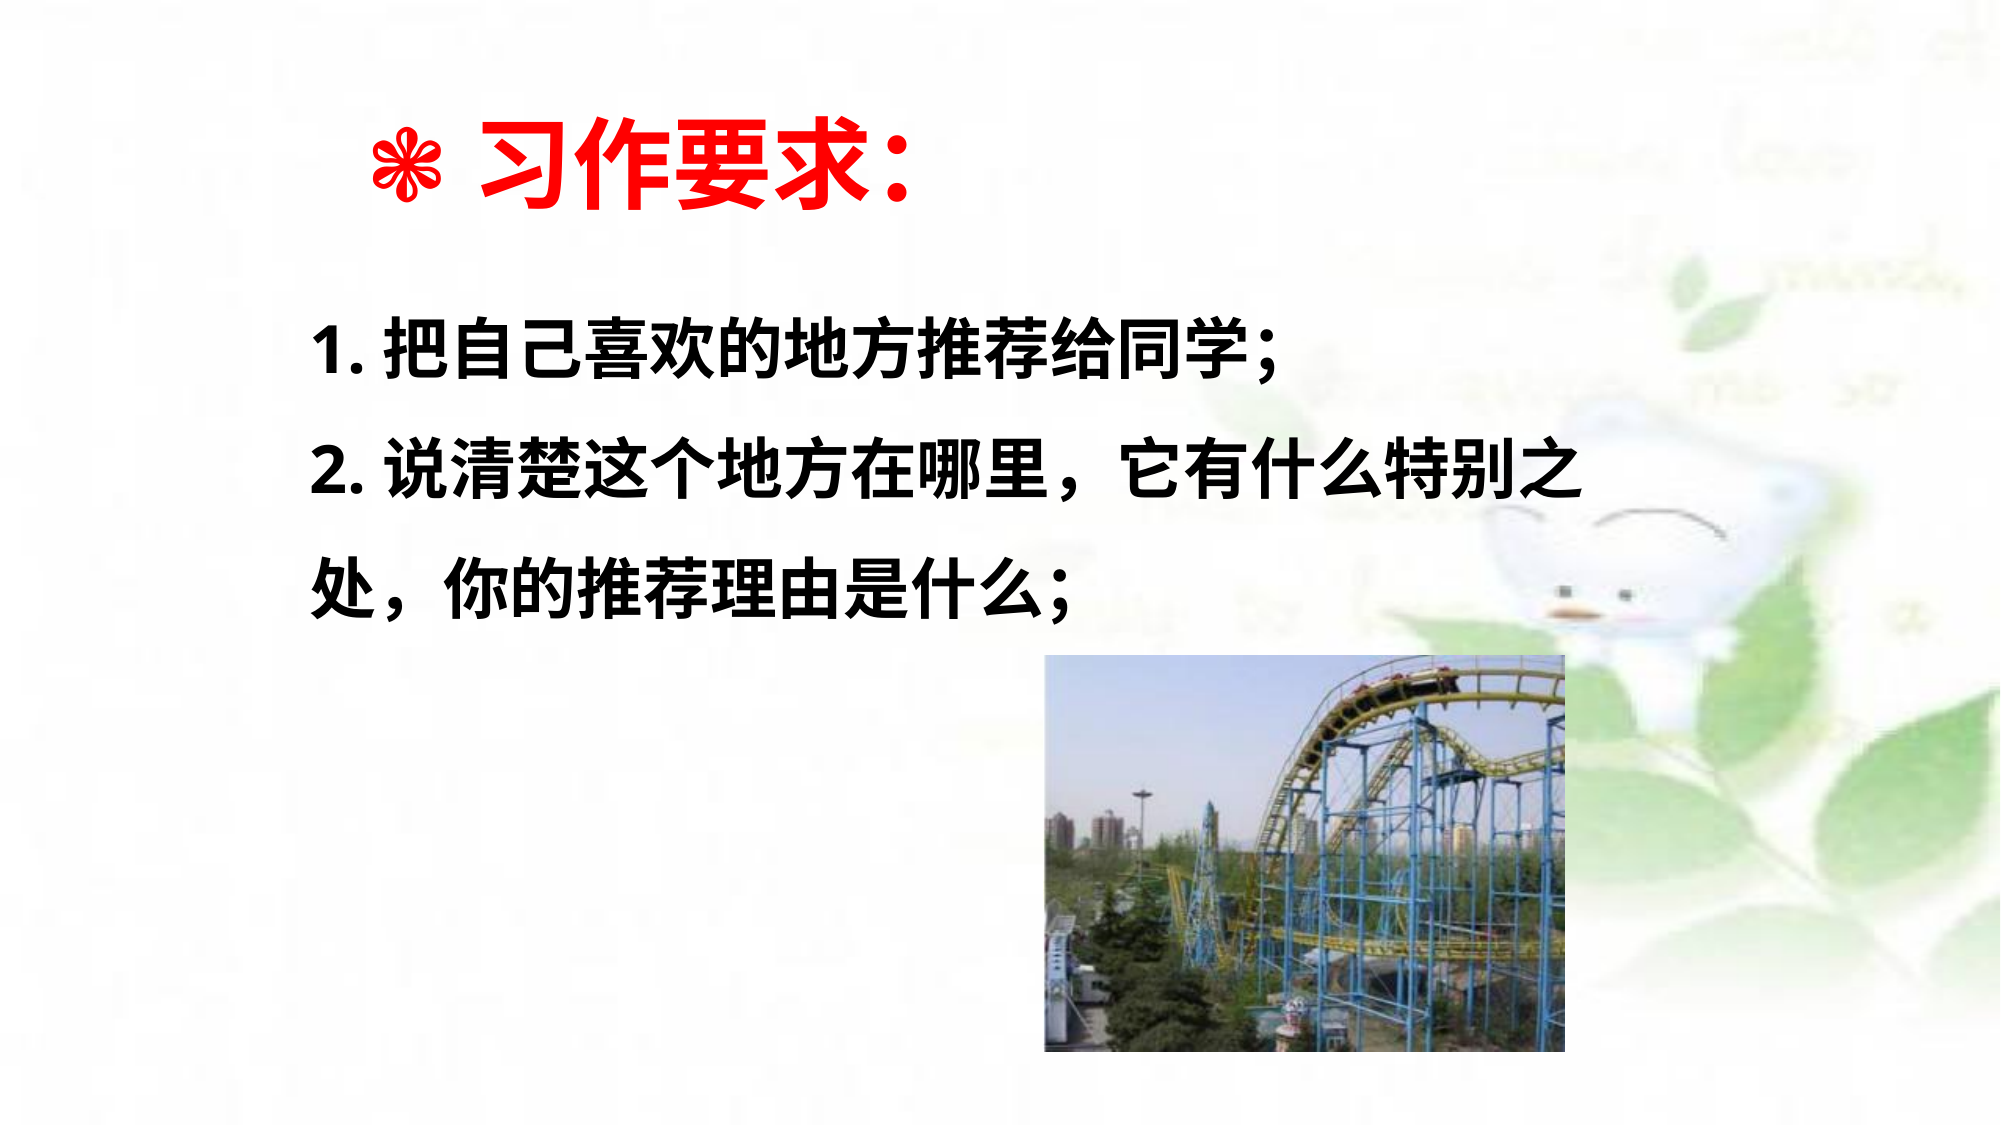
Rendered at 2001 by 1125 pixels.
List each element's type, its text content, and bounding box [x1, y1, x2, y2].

text_box ❃习作要求： [350, 58, 1044, 230]
picture [0, 0, 2001, 1125]
text_box 1.把自己喜欢的地方推荐给同学； 2.说清楚这个地方在哪里，它有什么特别之处，你的推荐理由是什么； [294, 259, 1697, 755]
